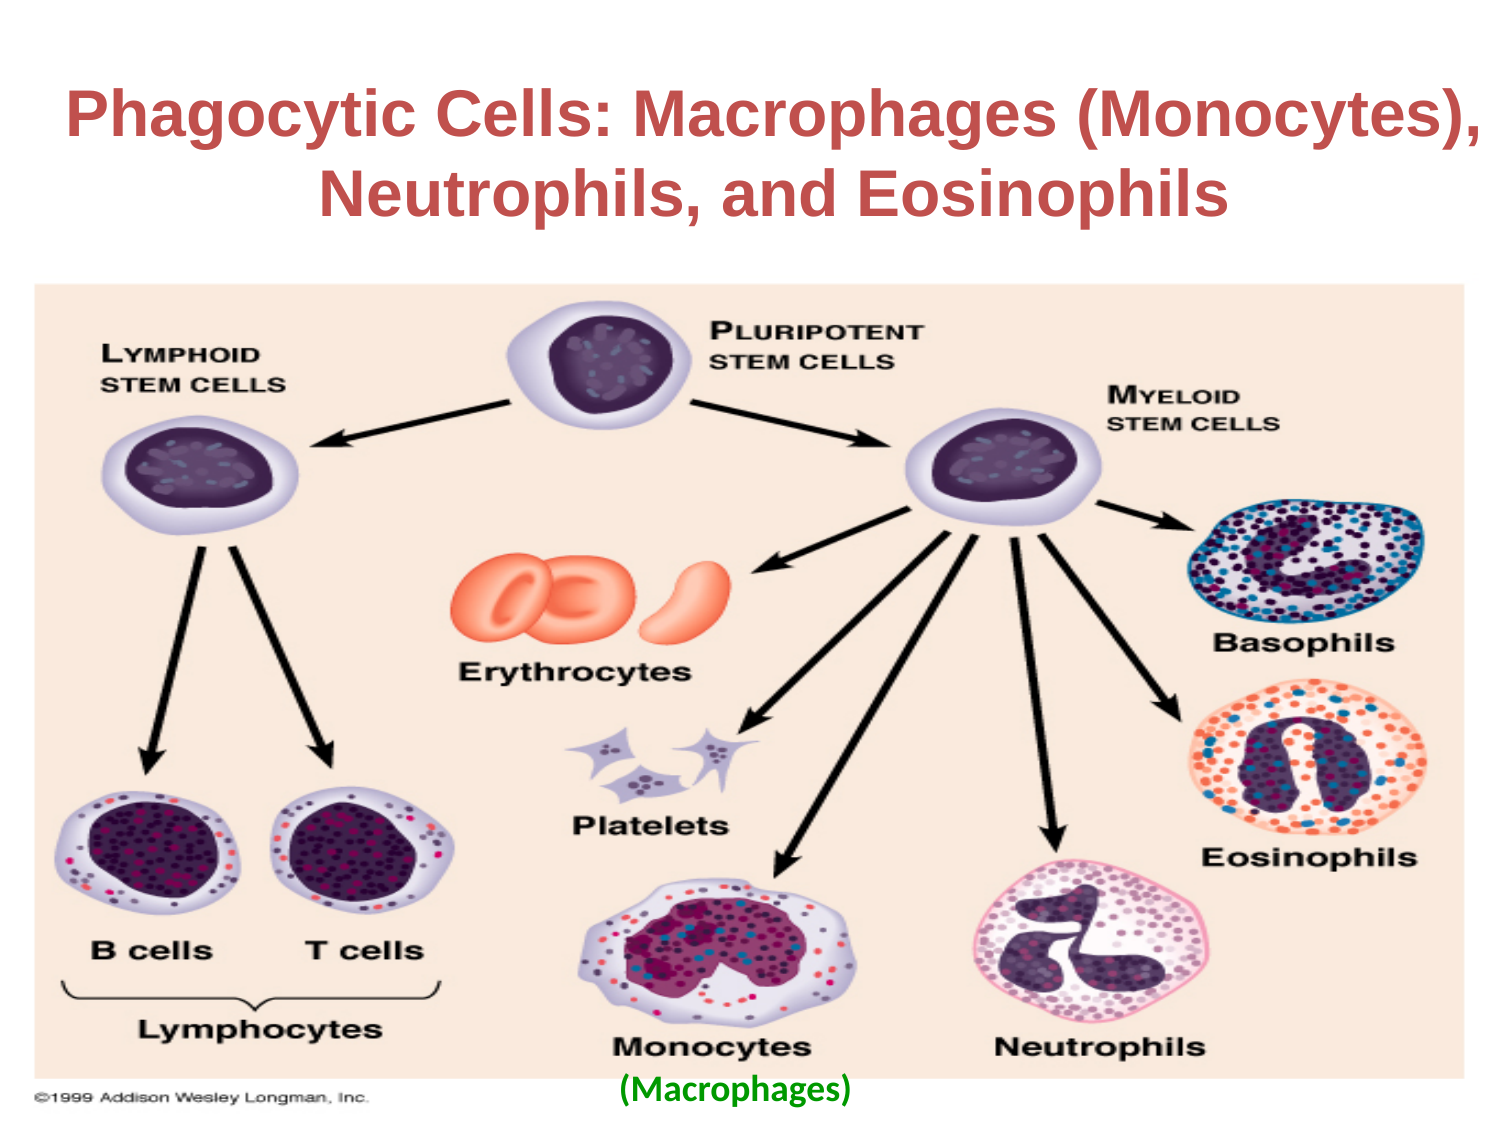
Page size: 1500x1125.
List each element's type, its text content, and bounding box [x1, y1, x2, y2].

title Phagocytic Cells: Macrophages (Monocytes), Neutrophils, and Eosinophils [50, 62, 1500, 238]
picture [0, 262, 1500, 1125]
